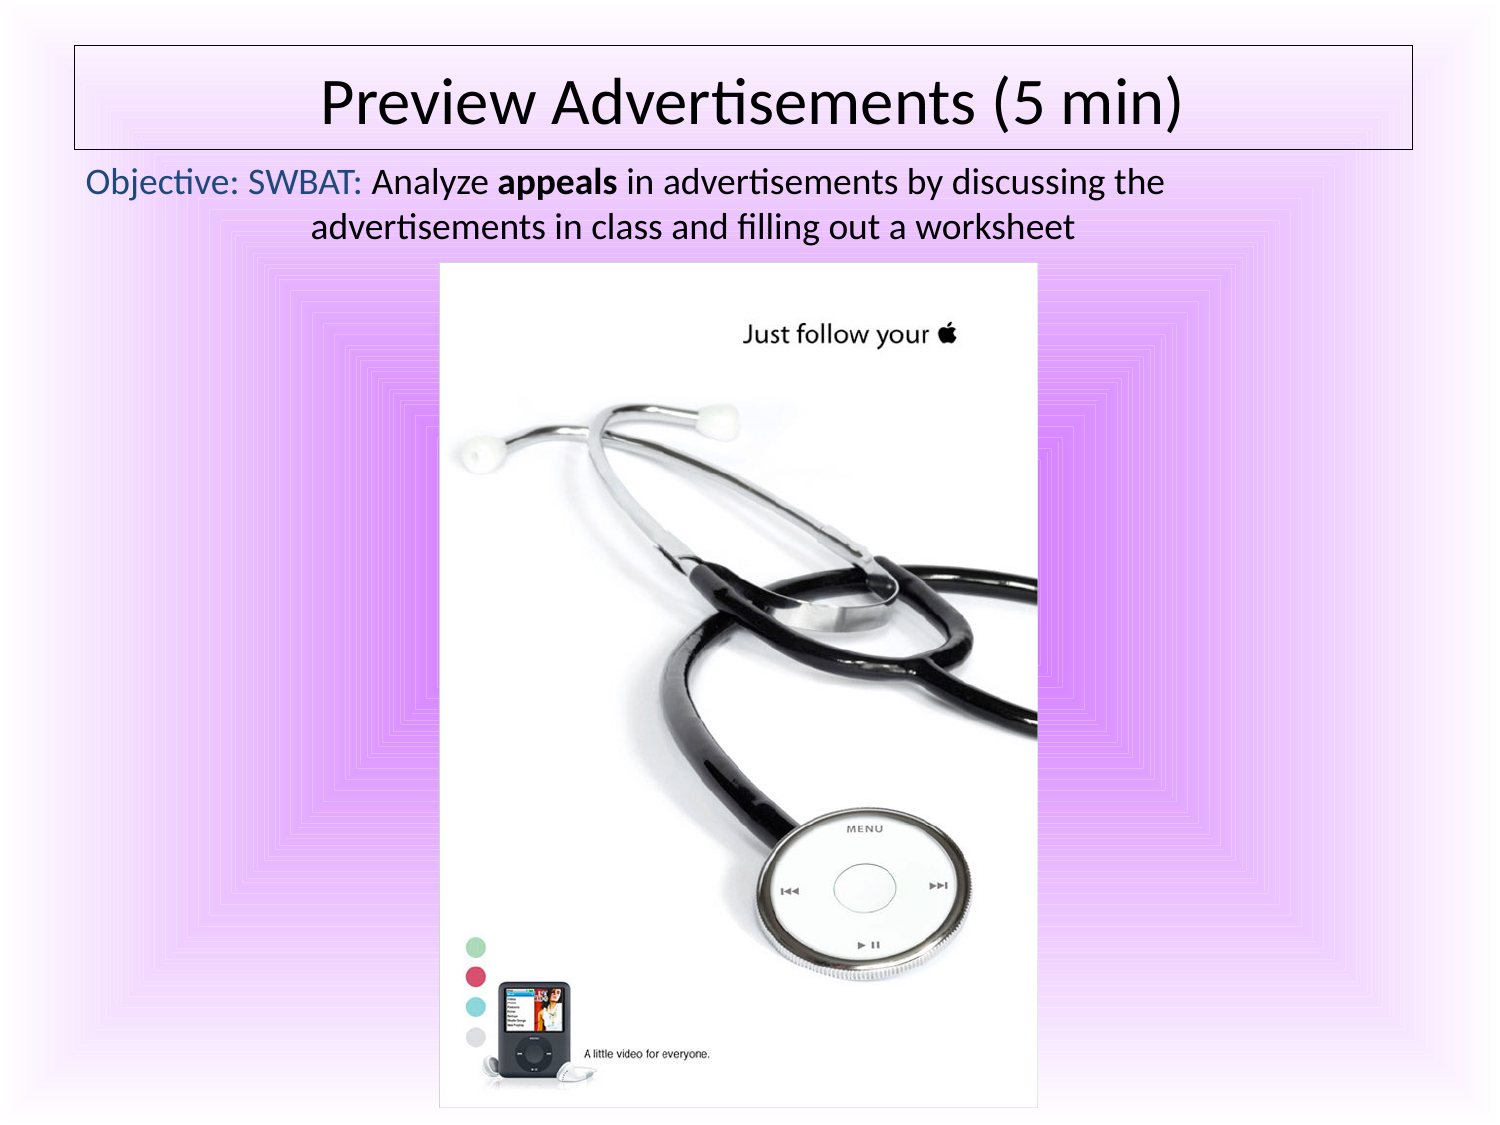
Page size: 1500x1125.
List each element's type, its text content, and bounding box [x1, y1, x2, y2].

text_box Preview Advertisements (5 min) [74, 45, 1413, 149]
picture [439, 262, 1038, 1109]
text_box Objective: SWBAT: Analyze appeals in advertisements by discussing the advertisements in class and filling out a worksheet [70, 149, 1413, 255]
